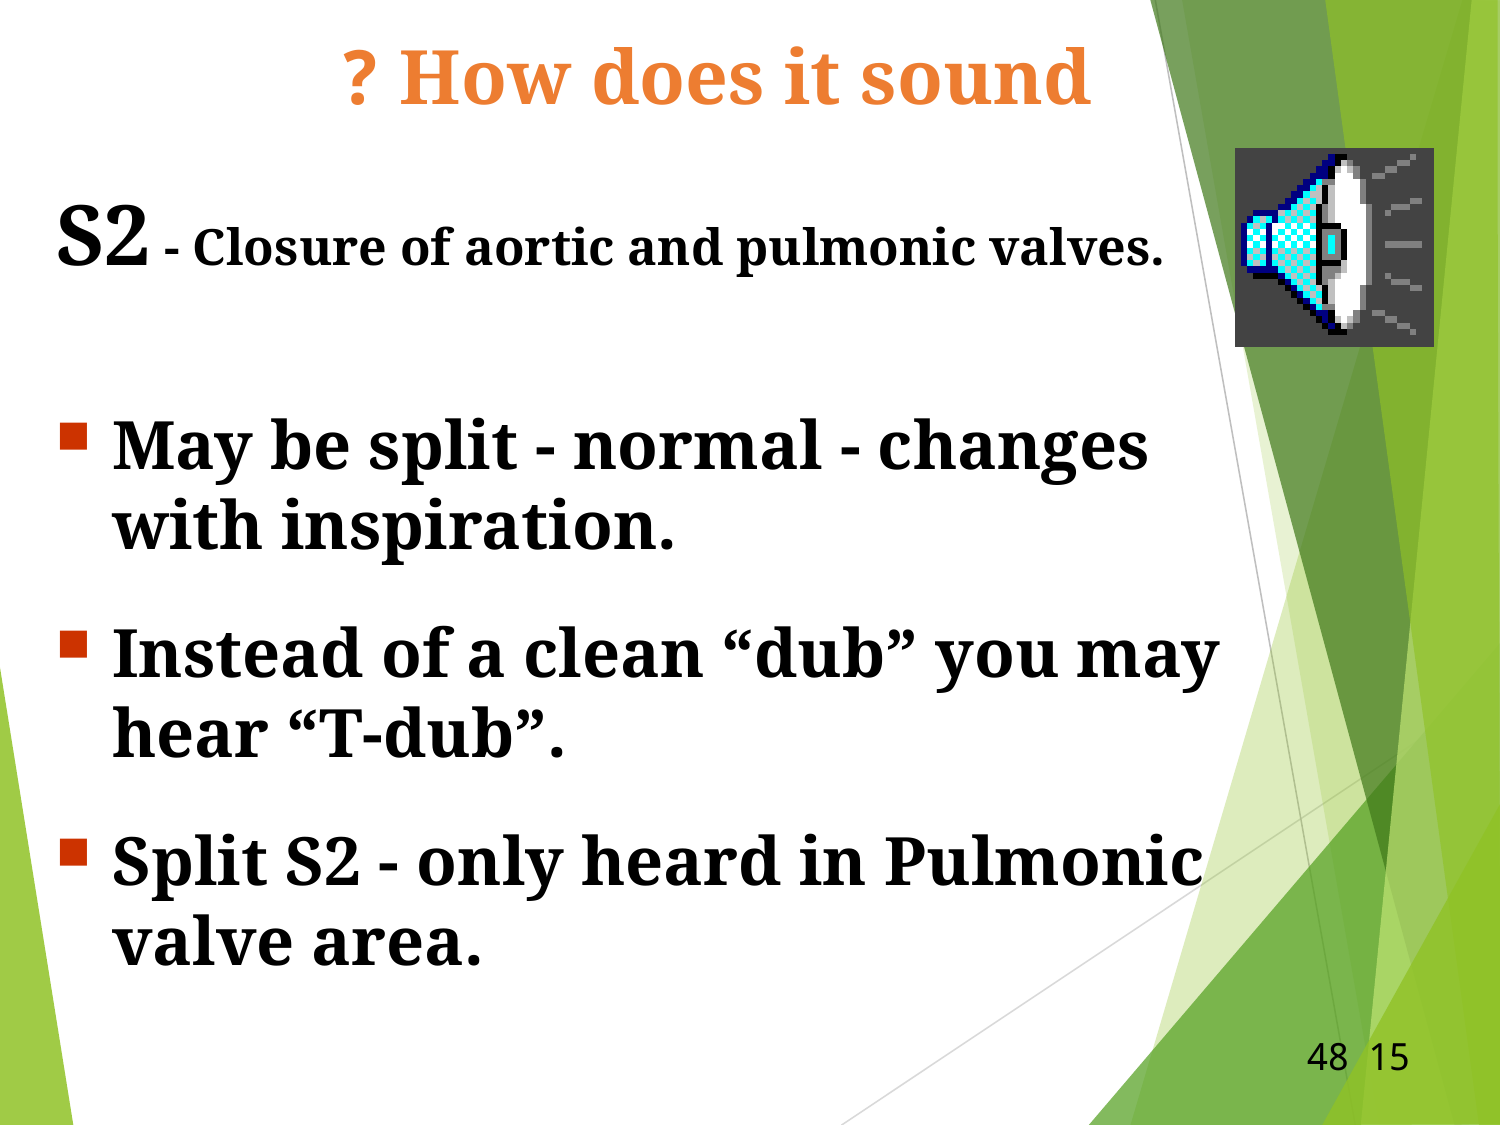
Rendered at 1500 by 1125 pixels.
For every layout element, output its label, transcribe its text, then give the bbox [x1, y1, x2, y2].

text_box How does it sound ? [41, 30, 1392, 119]
picture [1234, 147, 1436, 349]
text_box S2 - Closure of aortic and pulmonic valves. May be split - normal - changes with inspiration. Instead of a clean “dub” you may hear “T-dub”. Split S2 - only heard in Pulmonic valve area. [41, 174, 1325, 1083]
text_box 15 48 [1074, 1025, 1425, 1104]
